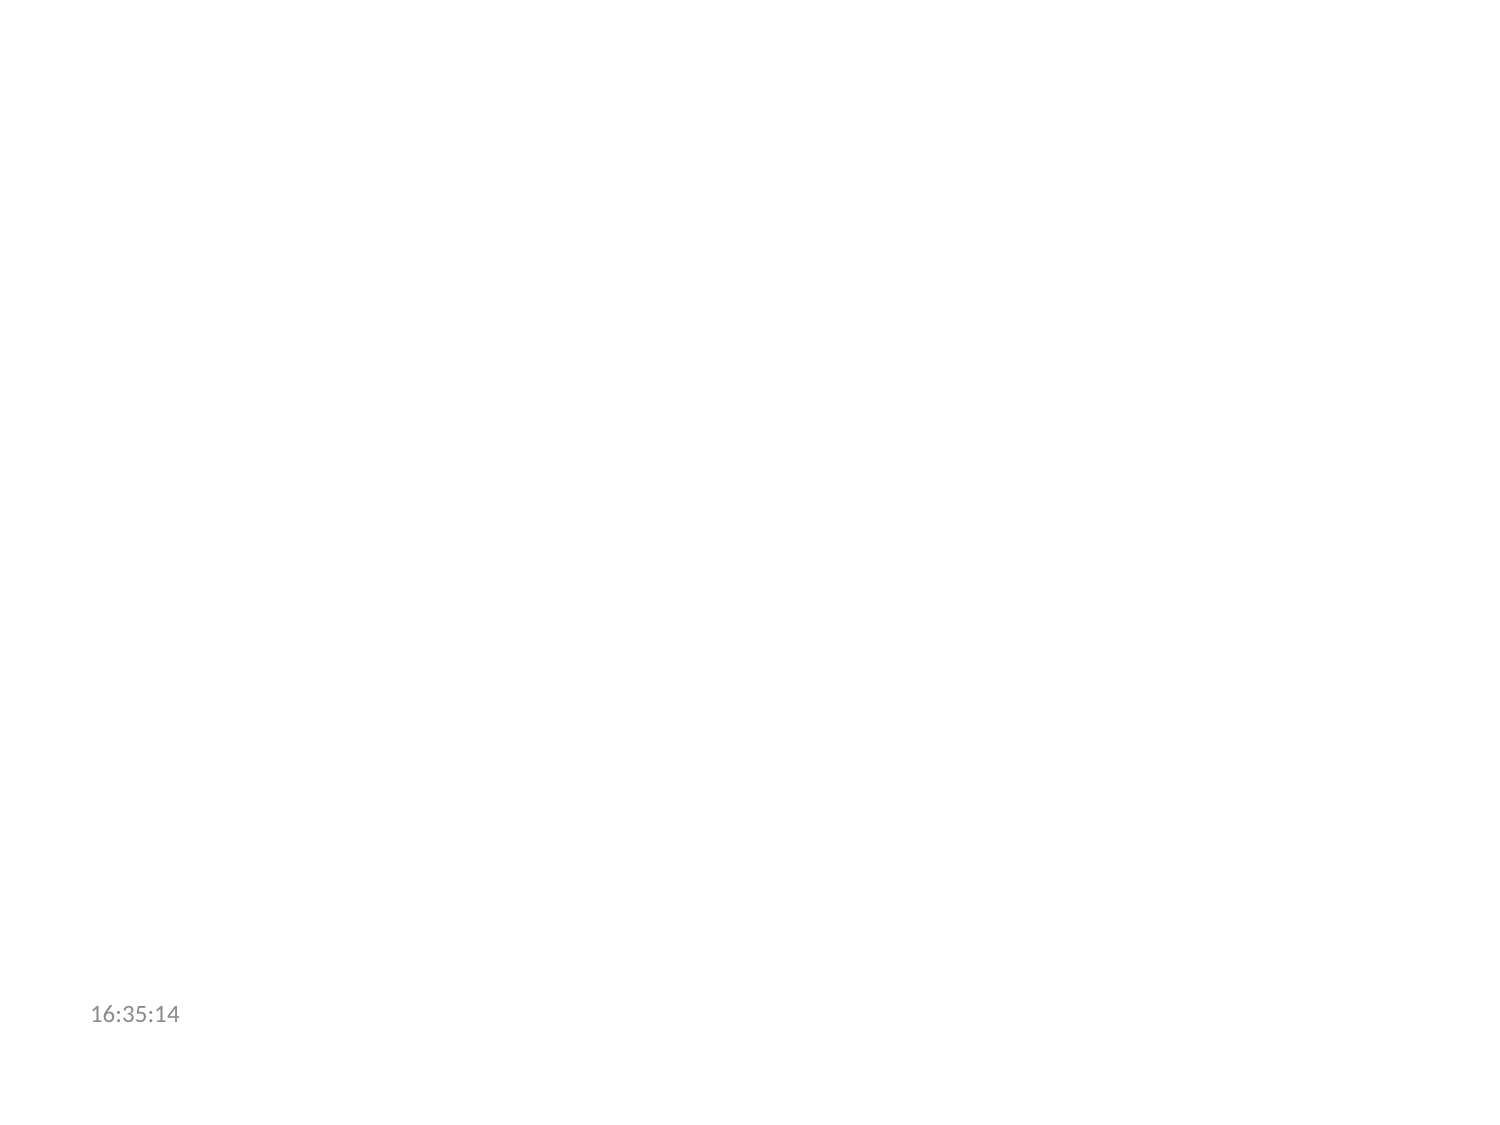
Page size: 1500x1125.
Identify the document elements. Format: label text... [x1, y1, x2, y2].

text_box 15:35:09 [75, 982, 425, 1043]
